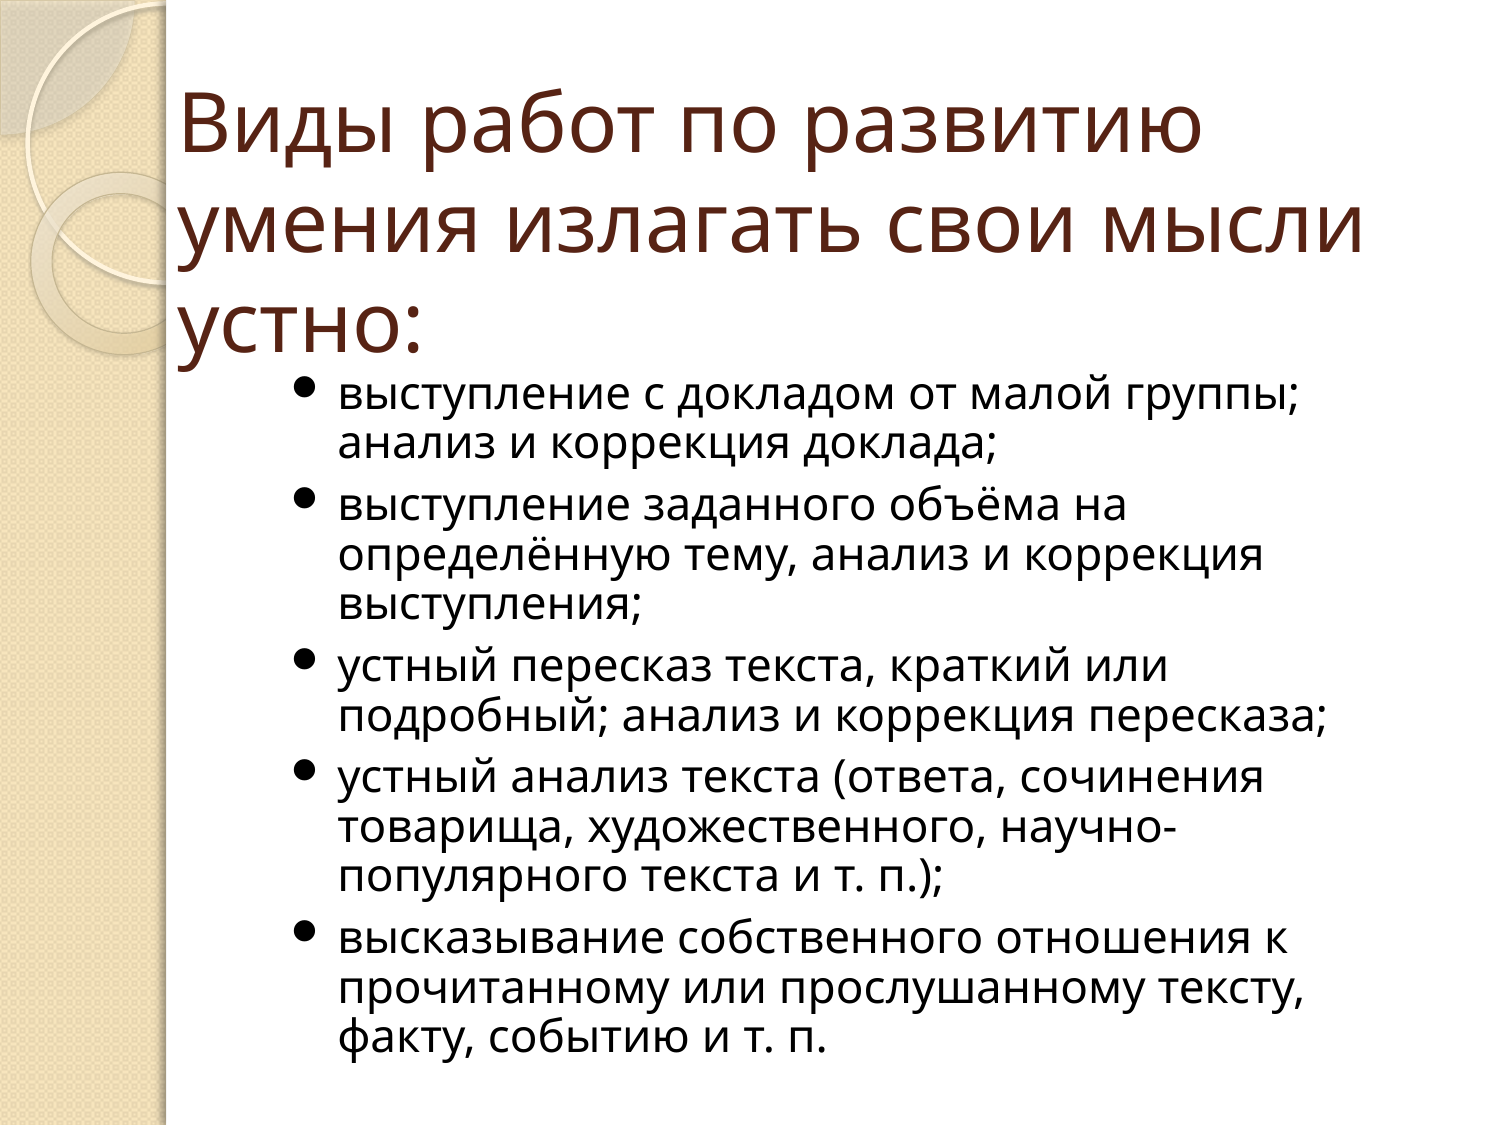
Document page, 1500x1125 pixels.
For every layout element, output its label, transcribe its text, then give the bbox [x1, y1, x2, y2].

list выступление с докладом от малой группы; анализ и коррекция доклада; выступление заданного объёма на определённую тему, анализ и коррекция выступления; устный пересказ текста, краткий или подробный; анализ и коррекция пересказа; устный анализ текста (ответа, сочинения товарища, художественного, научно-популярного текста и т. п.); высказывание собственного отношения к прочитанному или прослушанному тексту, факту, событию и т. п. [262, 362, 1463, 1000]
title Виды работ по развитию умения излагать свои мысли устно: [162, 99, 1463, 338]
